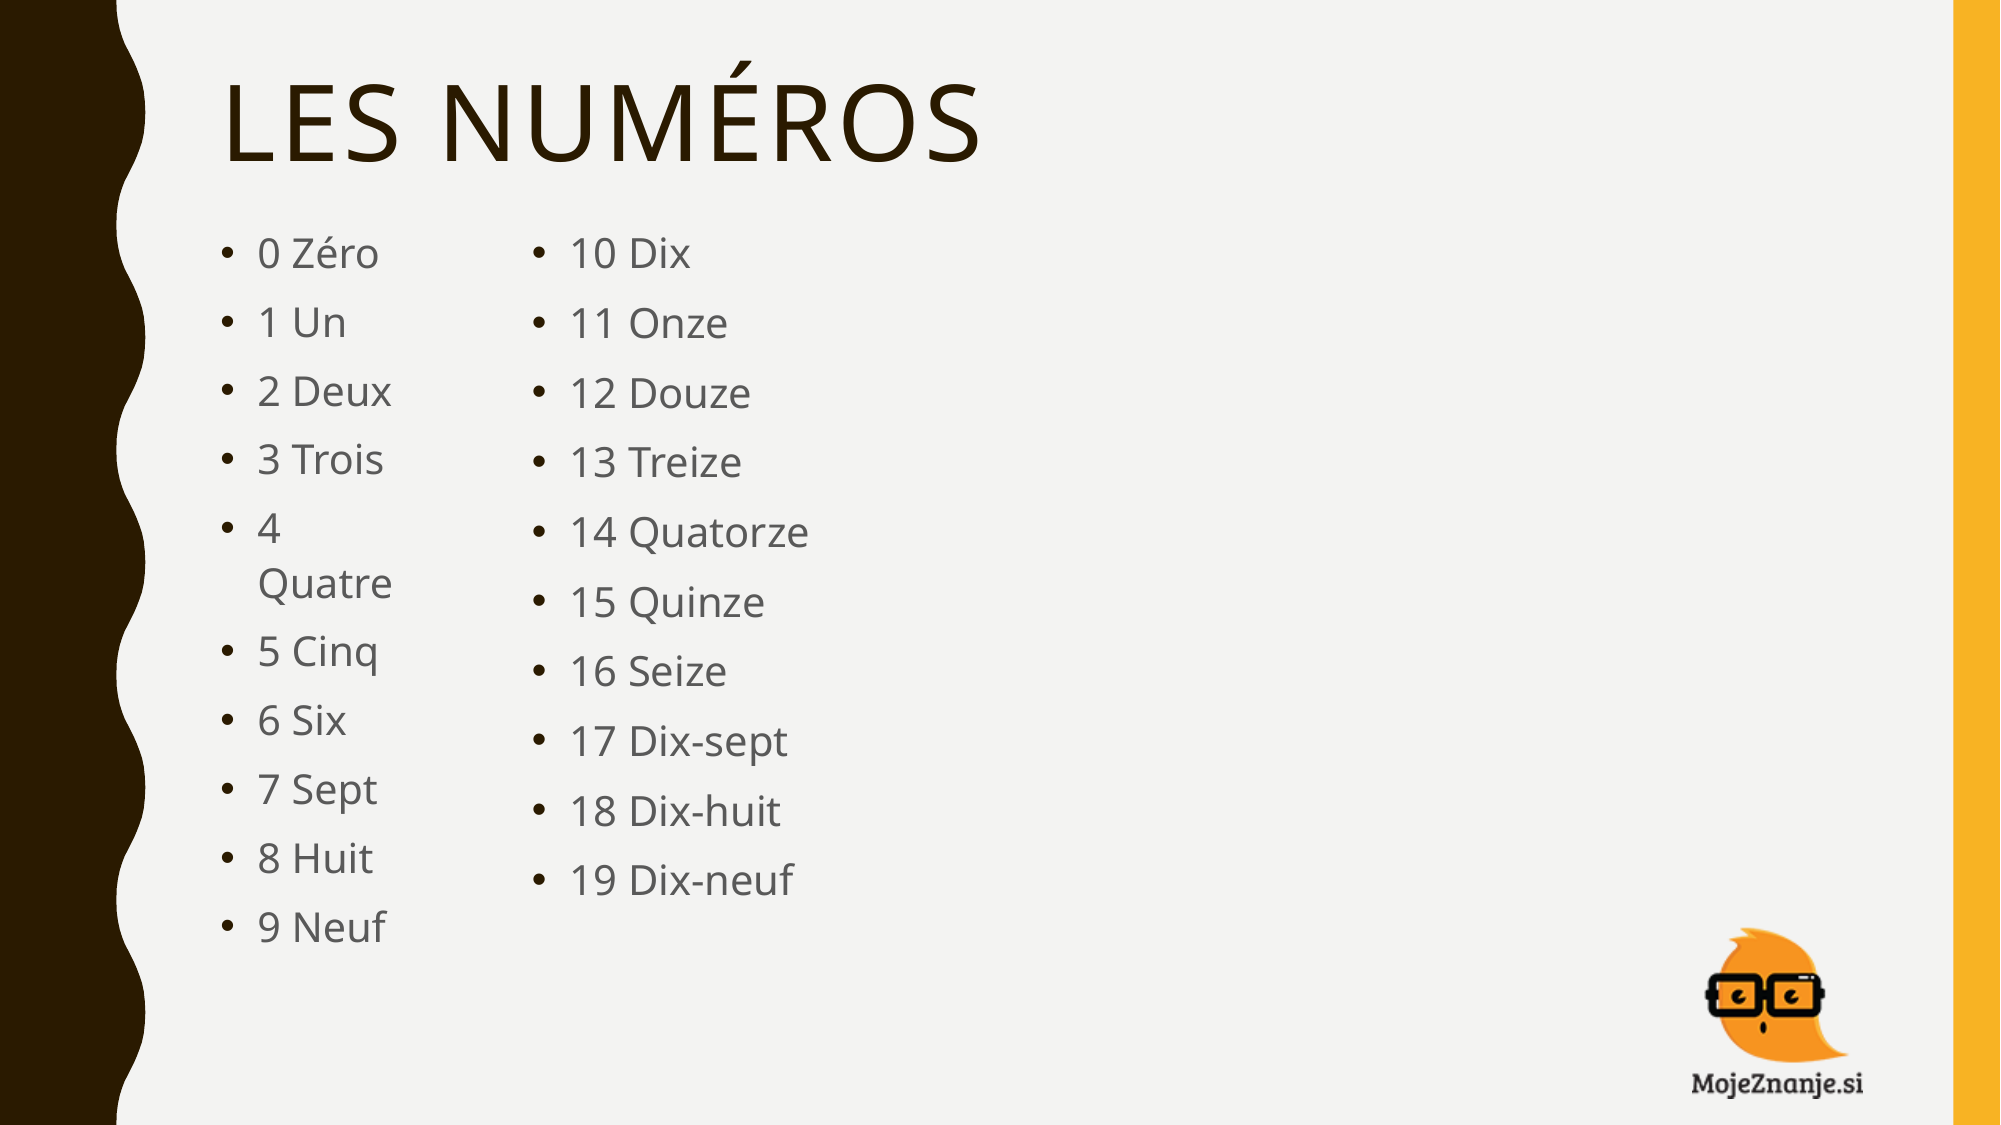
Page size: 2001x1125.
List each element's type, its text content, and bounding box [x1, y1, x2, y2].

picture [1692, 926, 1863, 1099]
text_box 10 Dix 11 Onze 12 Douze 13 Treize 14 Quatorze 15 Quinze 16 Seize 17 Dix-sept 18 Dix-huit 19 Dix-neuf [516, 214, 831, 965]
title Les numéros [205, 62, 1875, 215]
list 0 Zéro 1 Un 2 Deux 3 Trois 4 Quatre 5 Cinq 6 Six 7 Sept 8 Huit 9 Neuf [205, 214, 440, 965]
